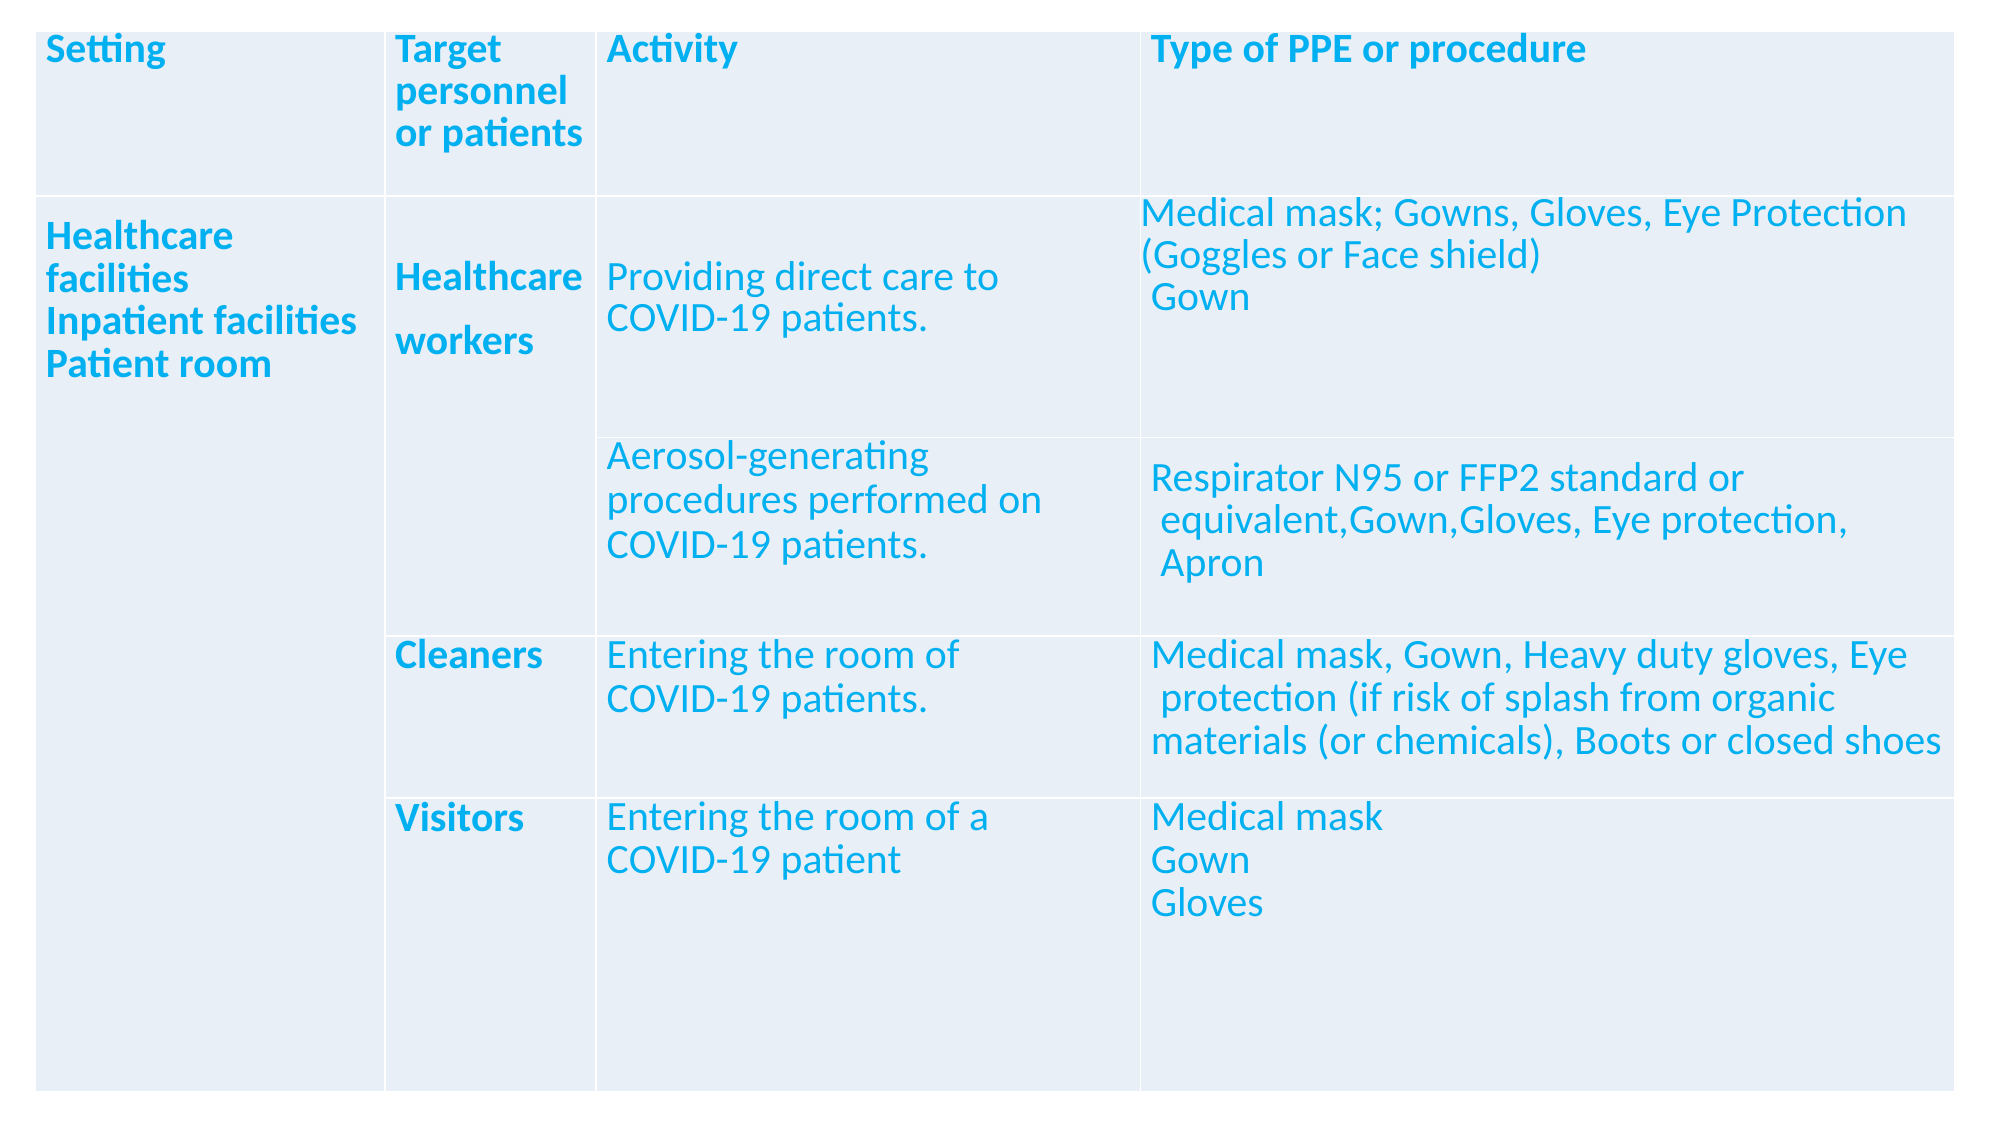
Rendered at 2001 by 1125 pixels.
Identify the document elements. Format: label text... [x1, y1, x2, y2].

table_cell Entering the room of COVID-19 patients. [597, 637, 1140, 797]
table_cell Respirator N95 or FFP2 standard or equivalent,Gown,Gloves, Eye protection, Apron [1141, 438, 1954, 635]
table_header Setting [36, 32, 384, 195]
table_header Type of PPE or procedure [1141, 32, 1954, 195]
table_cell Medical mask Gown Gloves [1141, 799, 1954, 1091]
table_cell Healthcare facilities Inpatient facilities Patient room [36, 197, 384, 1091]
table_header Target personnel or patients [386, 32, 595, 195]
table_cell Medical mask, Gown, Heavy duty gloves, Eye protection (if risk of splash from organic materials (or chemicals), Boots or closed shoes [1141, 637, 1954, 797]
table_cell Medical mask; Gowns, Gloves, Eye Protection (Goggles or Face shield) Gown [1141, 197, 1954, 437]
table_cell Providing direct care to COVID-19 patients. [597, 197, 1140, 437]
table_cell Cleaners [386, 637, 595, 797]
table_cell Aerosol-generating procedures performed on COVID-19 patients. [597, 438, 1140, 635]
table_cell Entering the room of a COVID-19 patient [597, 799, 1140, 1091]
table_header Activity [597, 32, 1140, 195]
table_cell Visitors [386, 799, 595, 1091]
table_cell Healthcare workers [386, 197, 595, 635]
